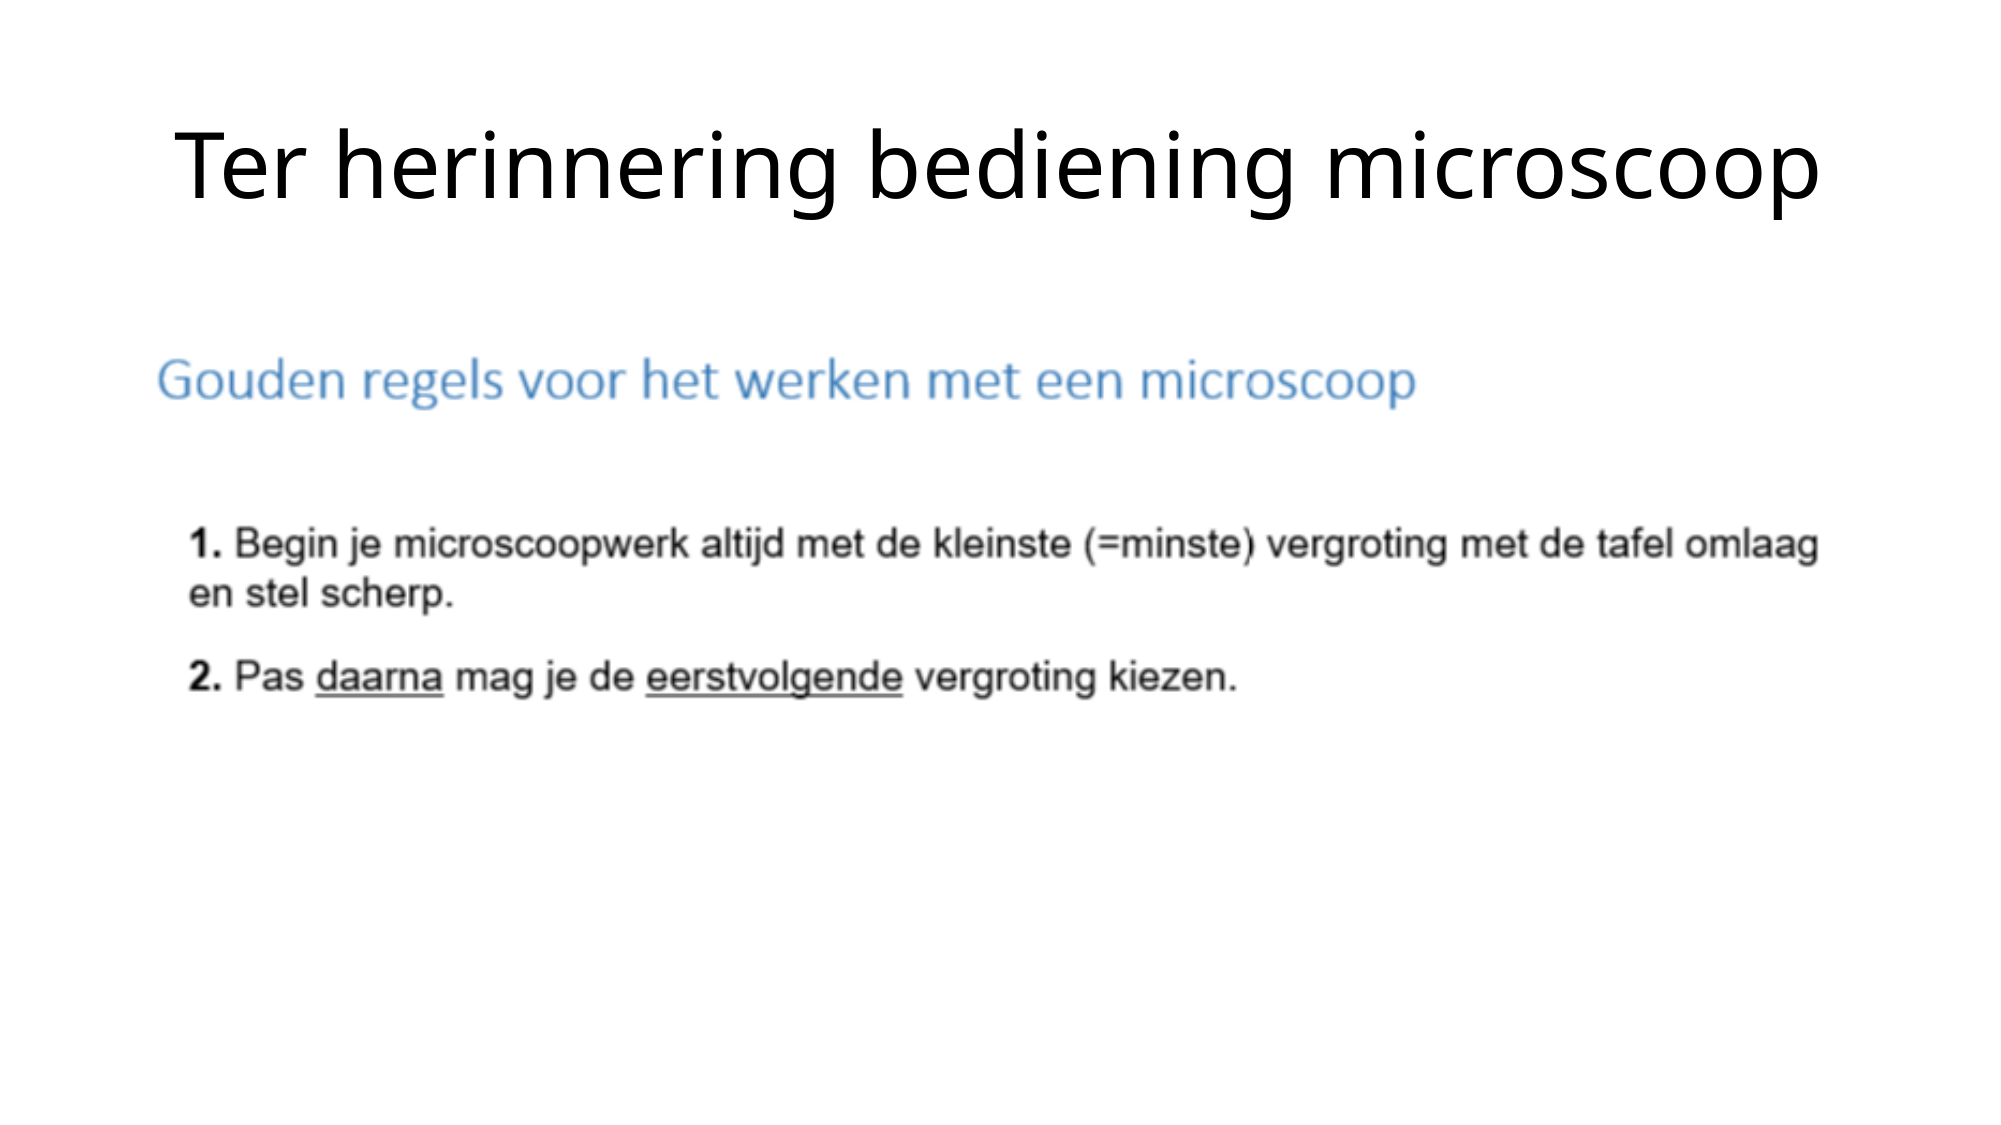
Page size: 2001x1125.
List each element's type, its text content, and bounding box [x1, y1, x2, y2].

title Ter herinnering bediening microscoop [137, 59, 1863, 265]
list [111, 265, 1902, 812]
